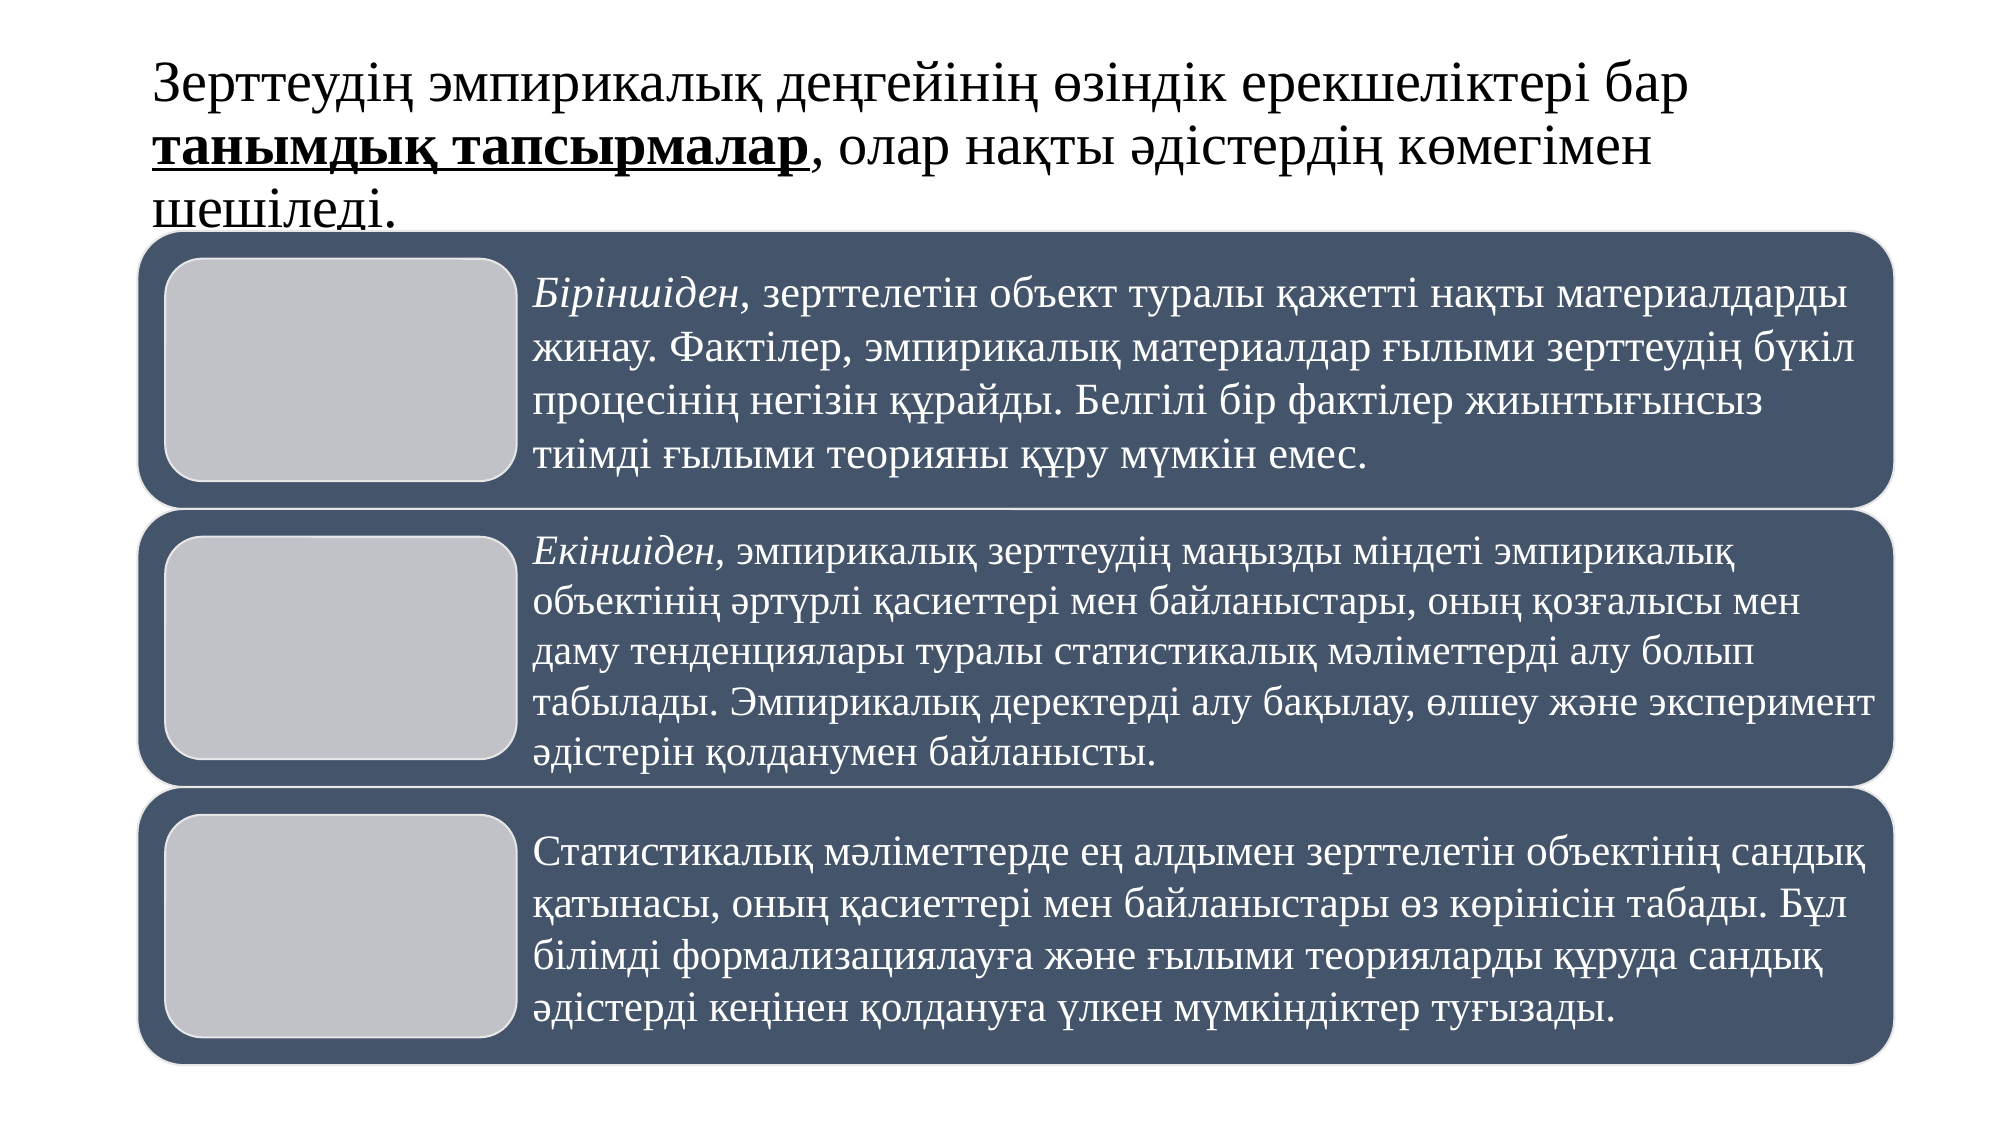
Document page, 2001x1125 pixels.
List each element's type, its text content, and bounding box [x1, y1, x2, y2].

title Зерттеудің эмпирикалық деңгейінің өзіндік ерекшеліктері бар танымдық тапсырмалар, олар нақты әдістердің көмегімен шешіледі. [137, 59, 1912, 231]
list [137, 230, 1895, 1066]
